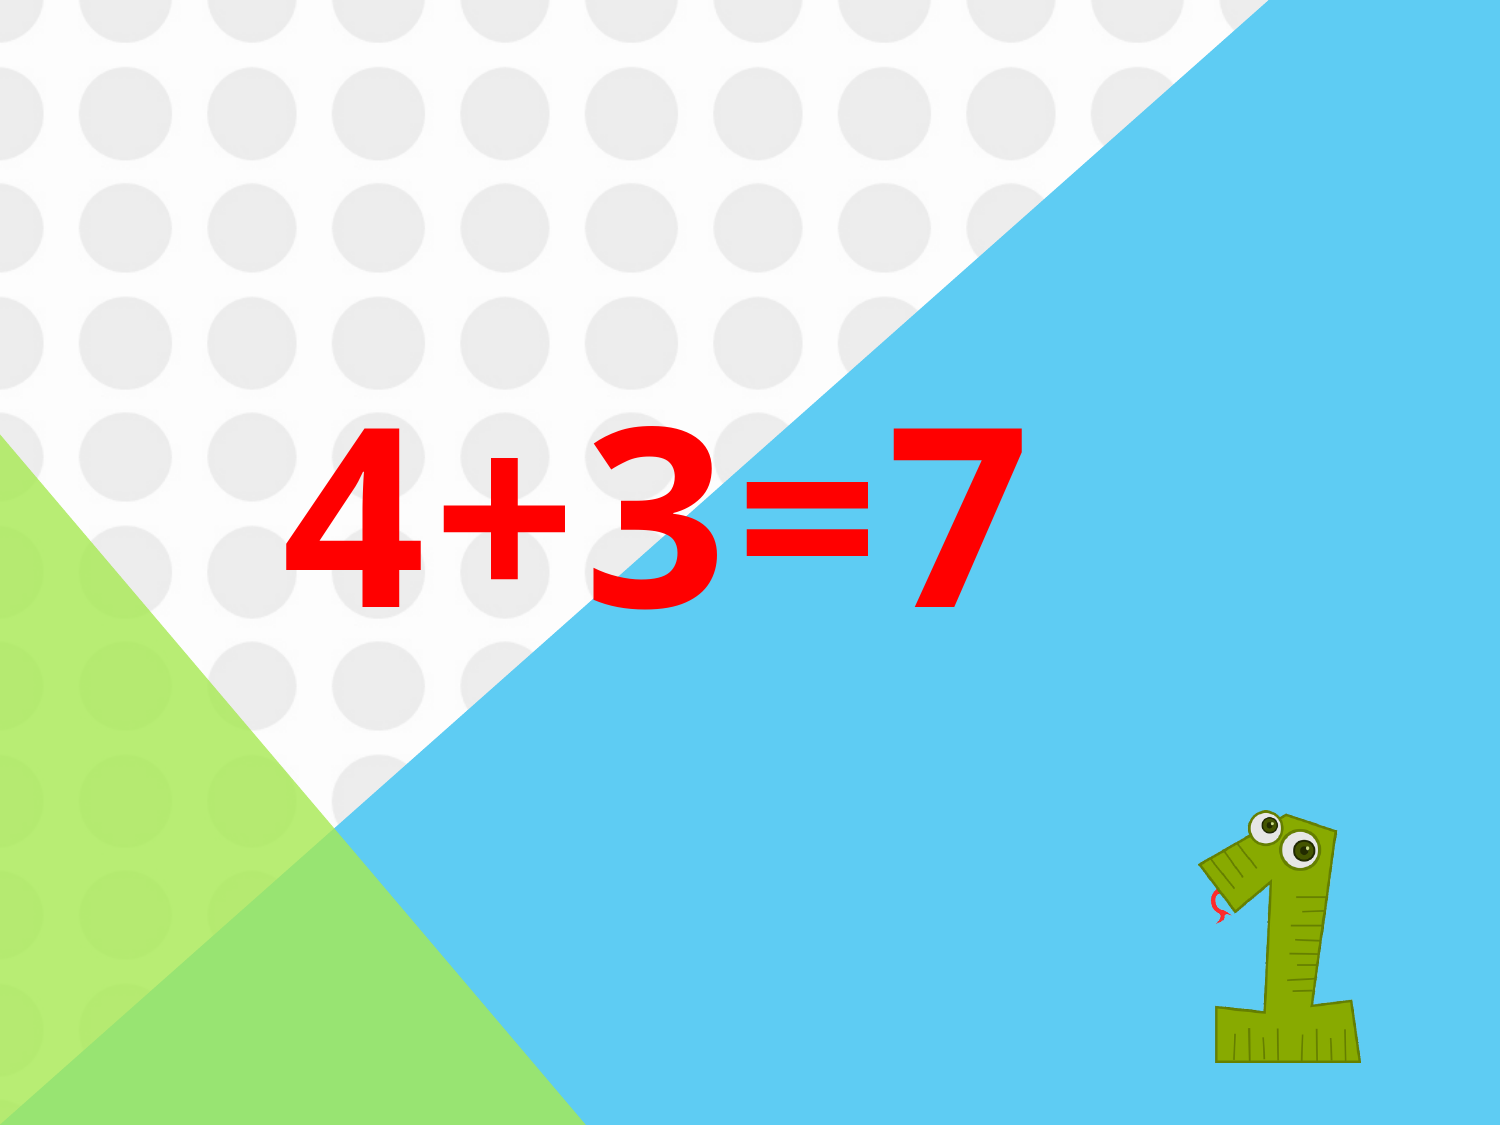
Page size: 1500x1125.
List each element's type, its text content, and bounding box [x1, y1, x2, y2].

picture [1198, 810, 1362, 1063]
list 4+3=7 [267, 349, 1361, 701]
